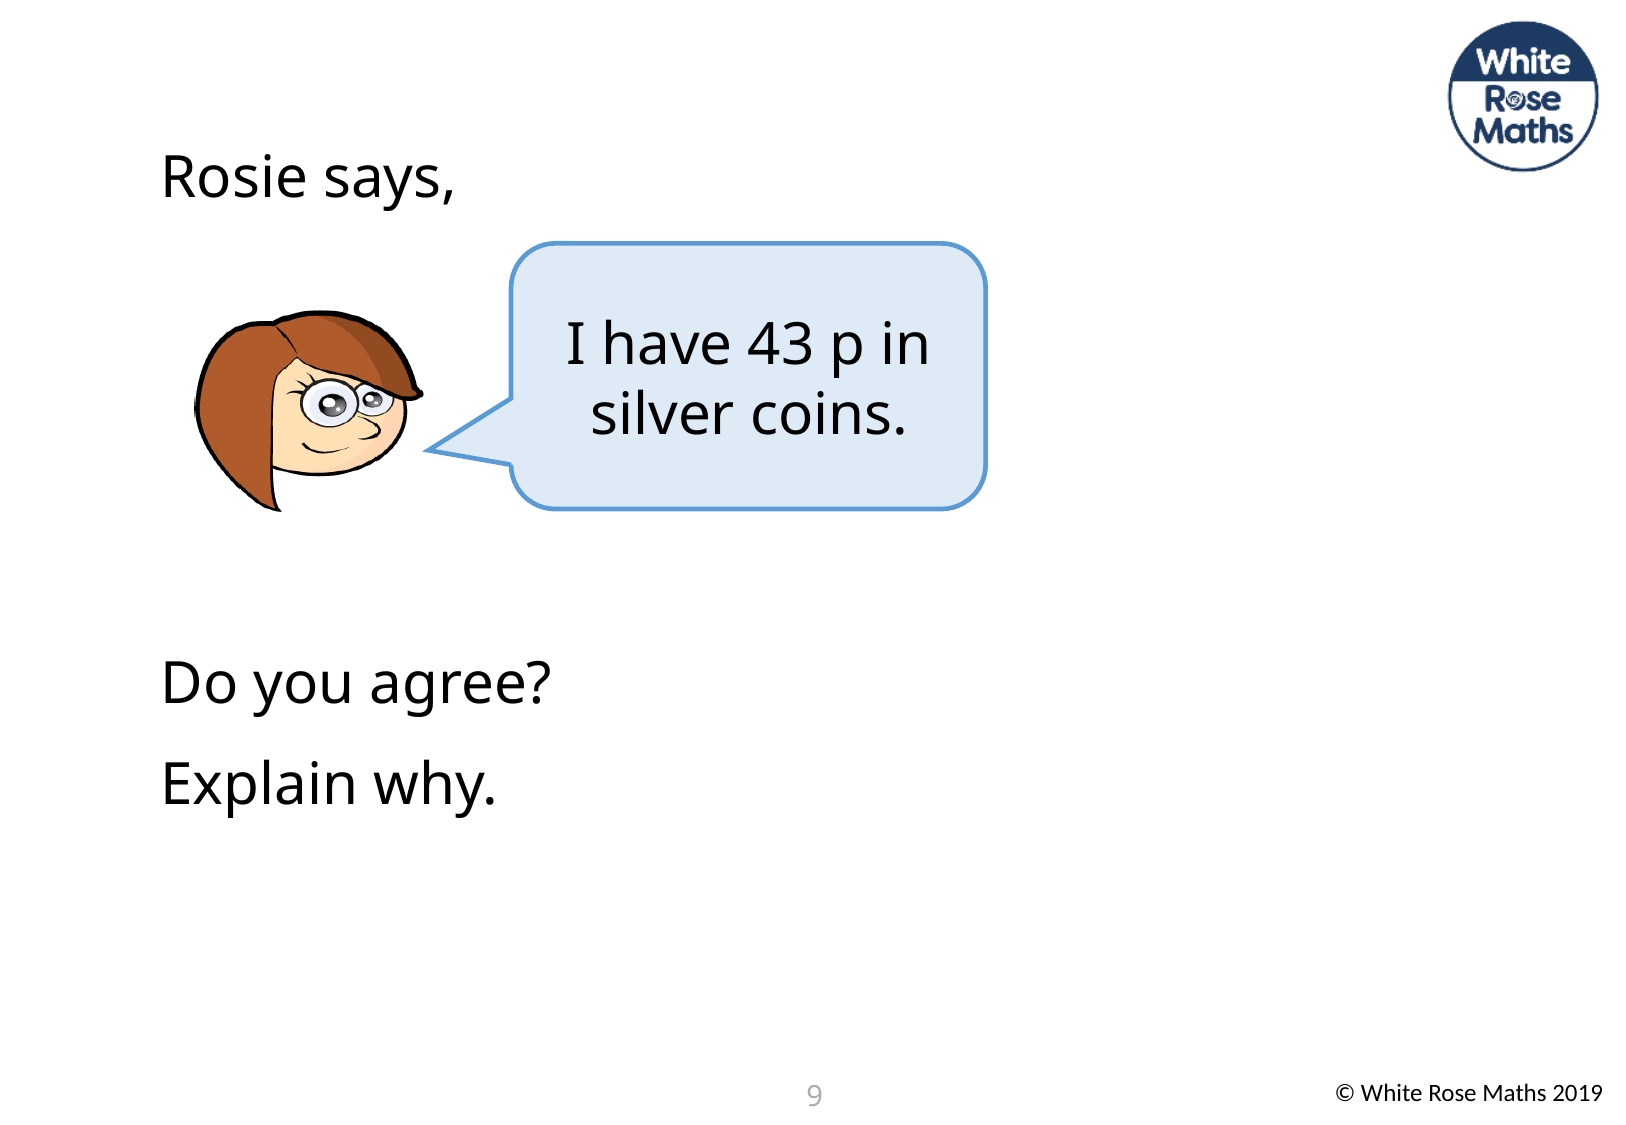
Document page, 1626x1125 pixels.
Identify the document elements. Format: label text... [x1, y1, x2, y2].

text_box Rosie says, Do you agree? Explain why. [145, 120, 1468, 824]
text_box I have 43 p in silver coins. [467, 242, 987, 511]
picture [1444, 17, 1602, 175]
picture [150, 225, 467, 594]
slide_number 9 [776, 1069, 854, 1125]
